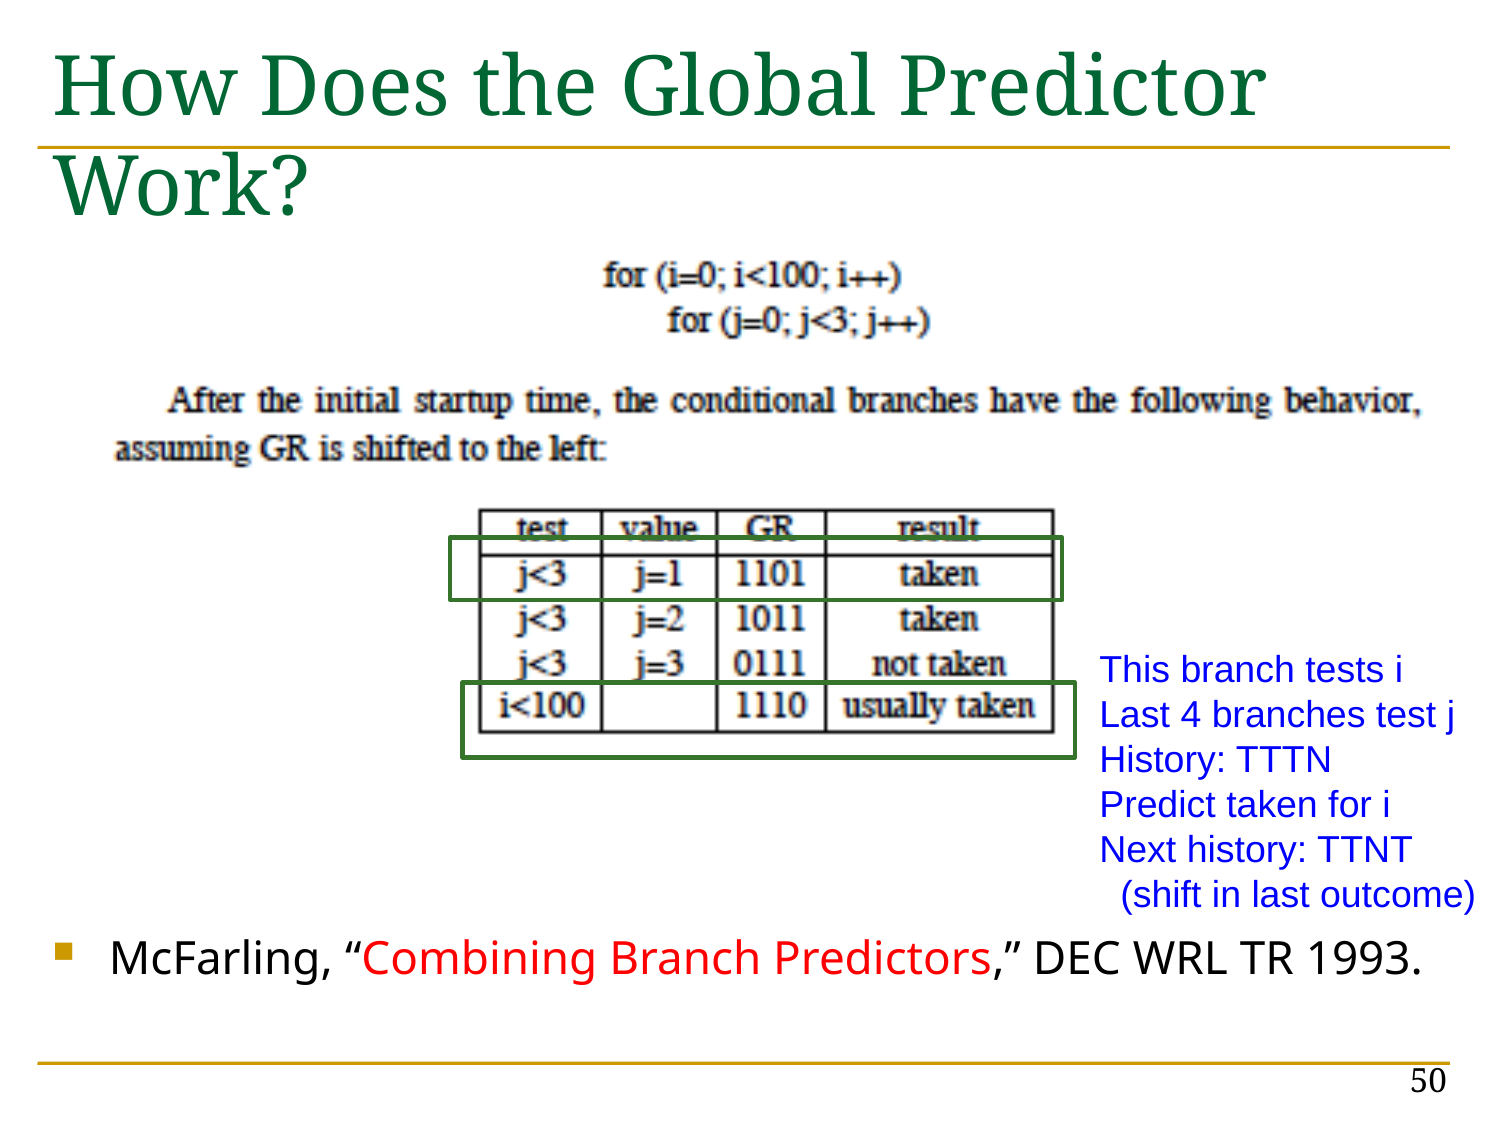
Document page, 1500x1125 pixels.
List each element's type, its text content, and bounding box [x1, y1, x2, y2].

list McFarling, “Combining Branch Predictors,” DEC WRL TR 1993. [37, 163, 1450, 1016]
slide_number 50 [1111, 1036, 1462, 1112]
text_box This branch tests i Last 4 branches test j History: TTTN Predict taken for i Next history: TTNT (shift in last outcome) [1084, 637, 1500, 923]
title How Does the Global Predictor Work? [37, 24, 1450, 163]
picture [69, 224, 1479, 754]
